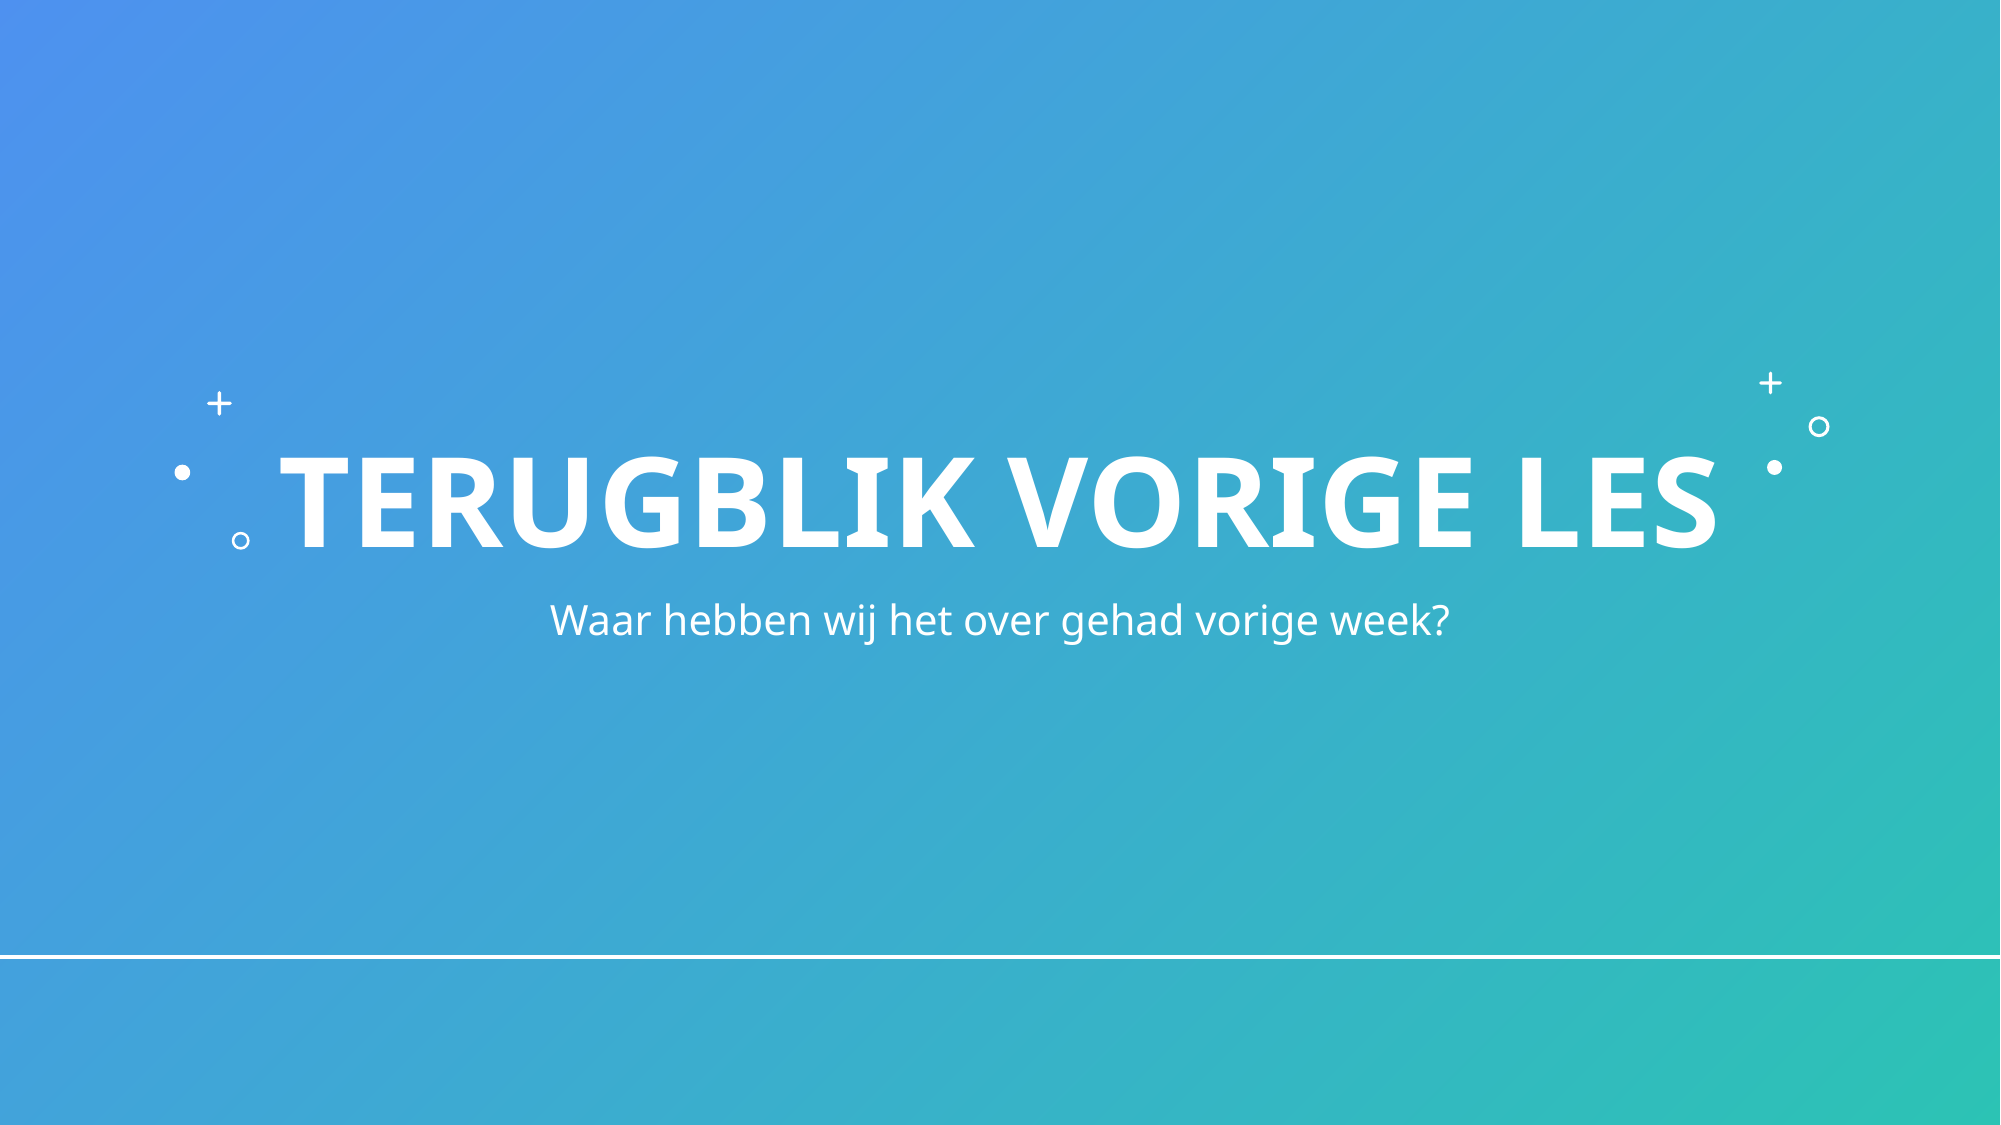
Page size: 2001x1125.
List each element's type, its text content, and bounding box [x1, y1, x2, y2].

text_box [174, 464, 191, 481]
text_box [1759, 371, 1782, 395]
text_box [1808, 416, 1830, 438]
text_box [206, 390, 232, 416]
text_box [1767, 459, 1783, 475]
list Waar hebben wij het over gehad vorige week? [249, 591, 1751, 809]
text_box [0, 0, 2000, 955]
text_box [0, 959, 2000, 1125]
text_box [231, 531, 250, 550]
title Terugblik vorige les [249, 198, 1751, 582]
